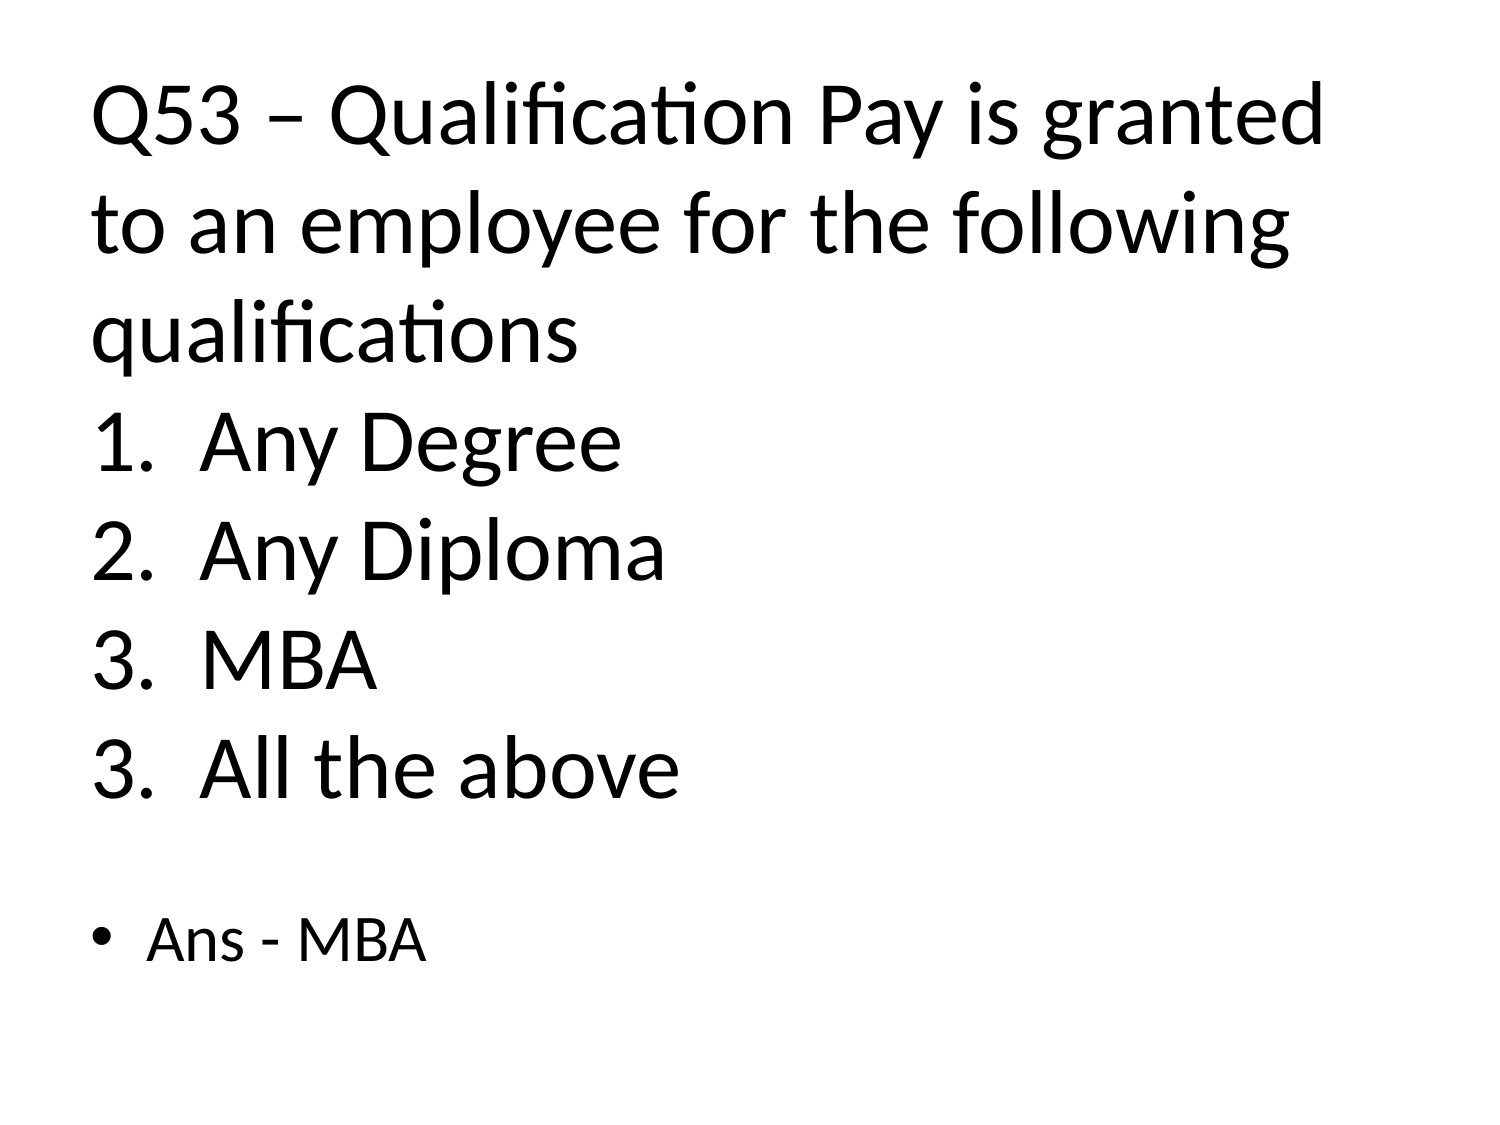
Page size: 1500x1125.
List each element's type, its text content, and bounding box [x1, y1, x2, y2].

title Q53 – Qualification Pay is granted to an employee for the following qualifications 1. Any Degree 2. Any Diploma 3. MBA 3. All the above [75, 45, 1425, 825]
list Ans - MBA [75, 887, 1425, 1005]
